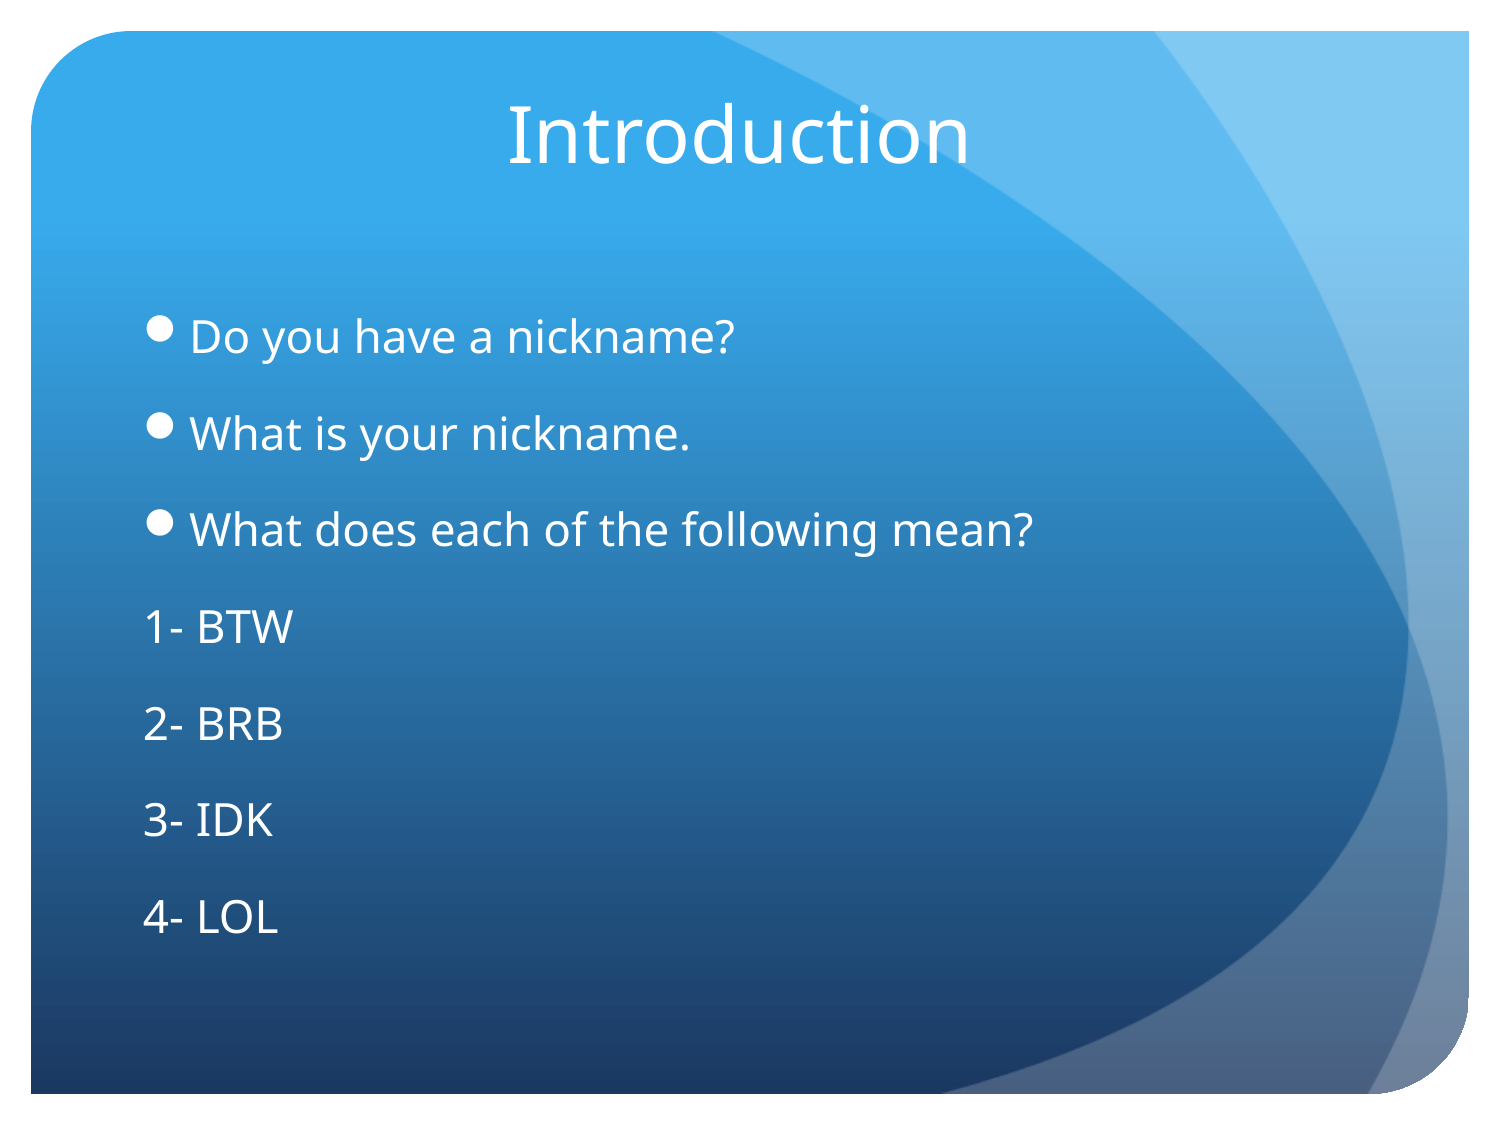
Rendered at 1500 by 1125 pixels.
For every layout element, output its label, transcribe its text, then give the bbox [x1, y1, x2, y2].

picture [24, 30, 1473, 1094]
title Introduction [127, 62, 1372, 187]
list Do you have a nickname? What is your nickname. What does each of the following mean? 1- BTW 2- BRB 3- IDK 4- LOL [127, 299, 1372, 991]
